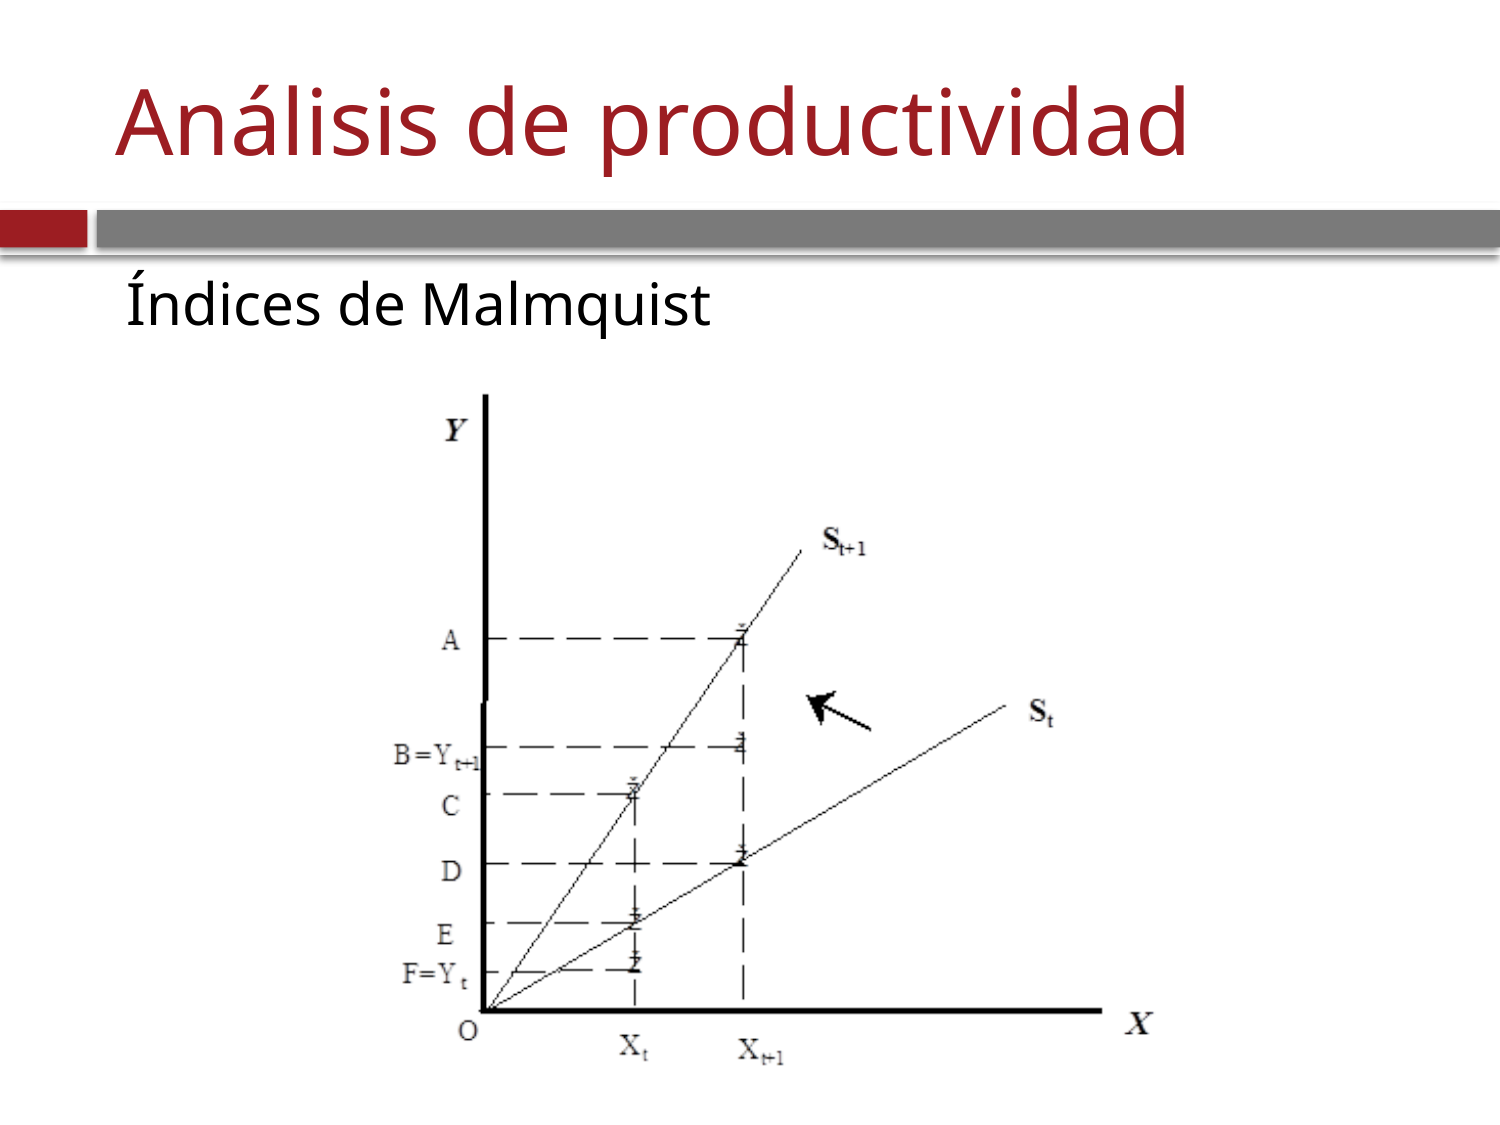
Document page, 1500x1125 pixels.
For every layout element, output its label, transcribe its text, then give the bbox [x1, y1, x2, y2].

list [347, 365, 1248, 1082]
text_box Índices de Malmquist [112, 259, 809, 345]
title Análisis de productividad [100, 37, 1438, 200]
